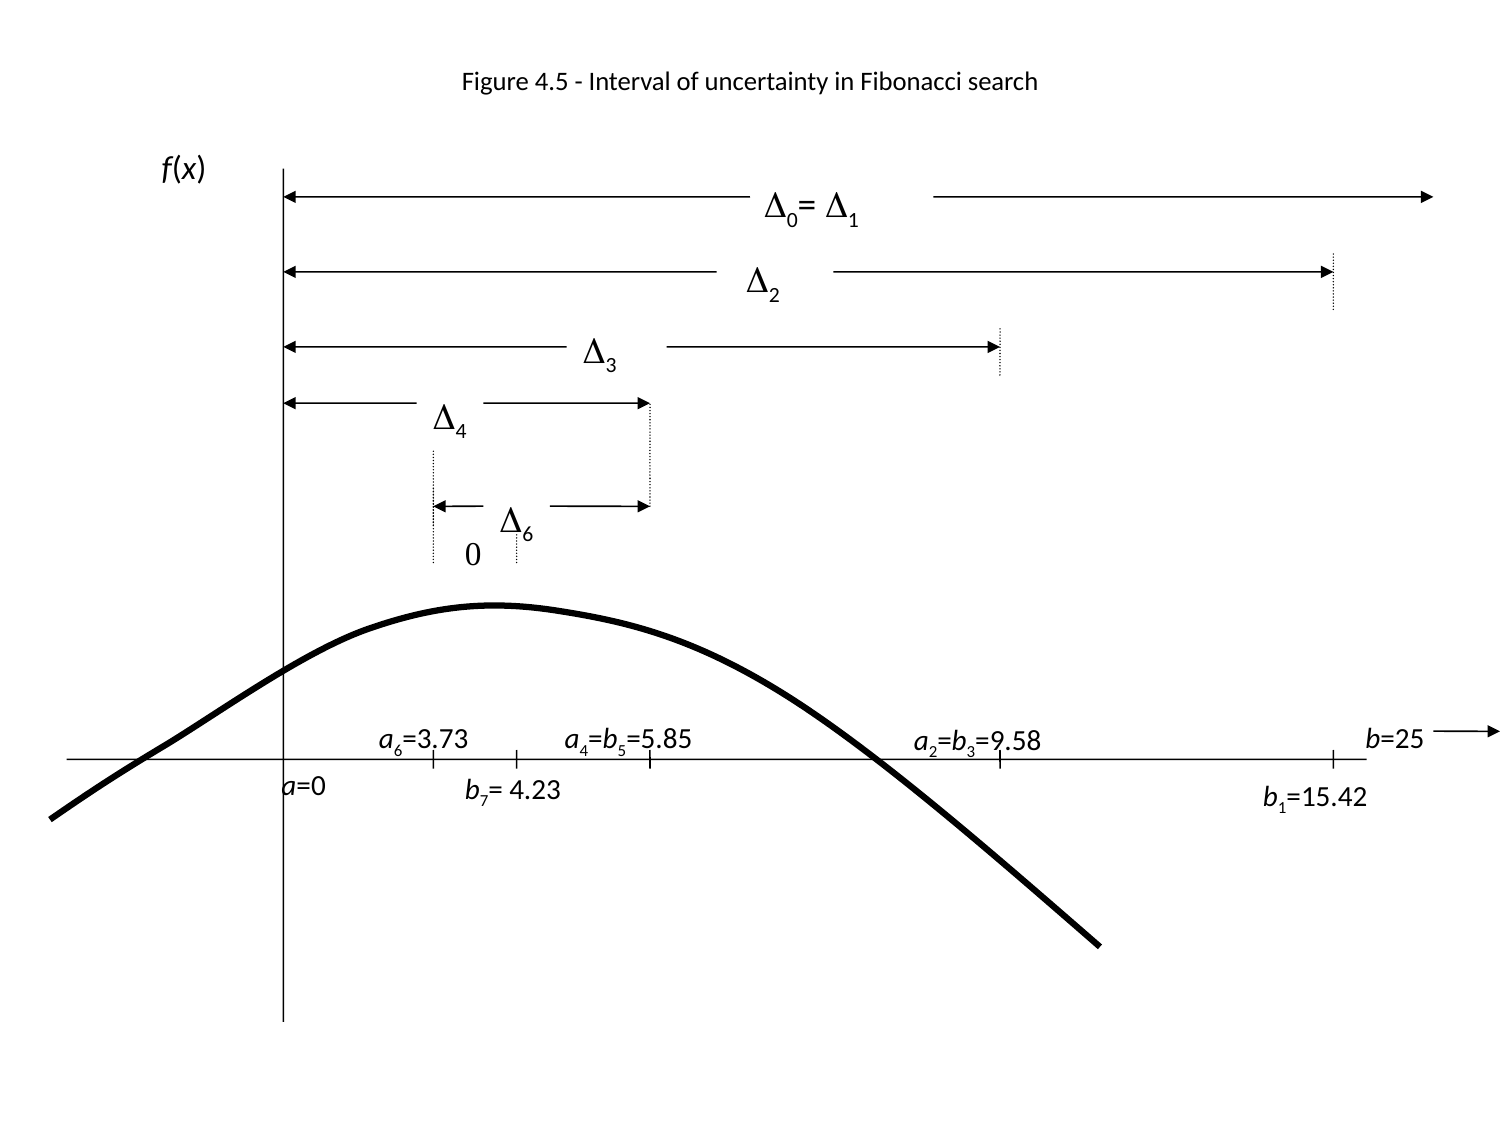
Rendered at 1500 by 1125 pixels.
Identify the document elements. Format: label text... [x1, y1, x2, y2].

text_box [49, 605, 1100, 947]
text_box 0= 1 [749, 172, 874, 239]
title Figure 4.5 - Interval of uncertainty in Fibonacci search [112, 56, 1388, 104]
text_box a=0 [266, 759, 384, 809]
text_box [1433, 725, 1500, 738]
text_box a6=3.73 [363, 712, 484, 767]
text_box [833, 265, 1334, 279]
text_box b7= 4.23 [450, 762, 667, 817]
text_box b1=15.42 [1248, 770, 1383, 825]
text_box [283, 265, 717, 279]
text_box b=25 [1350, 712, 1440, 763]
text_box  [450, 524, 550, 580]
text_box [283, 396, 417, 410]
text_box 3 [567, 318, 632, 385]
text_box [666, 340, 1000, 354]
text_box a4=b5=5.85 [549, 712, 787, 767]
text_box f(x) [146, 138, 222, 194]
text_box [933, 190, 1434, 204]
text_box 4 [417, 384, 482, 451]
text_box [433, 500, 484, 513]
text_box [283, 340, 567, 354]
text_box [283, 190, 749, 204]
text_box 2 [731, 247, 795, 314]
text_box [483, 396, 650, 410]
text_box 6 [484, 487, 549, 524]
text_box a2=b3=9.58 [898, 713, 1057, 769]
text_box [549, 500, 650, 513]
